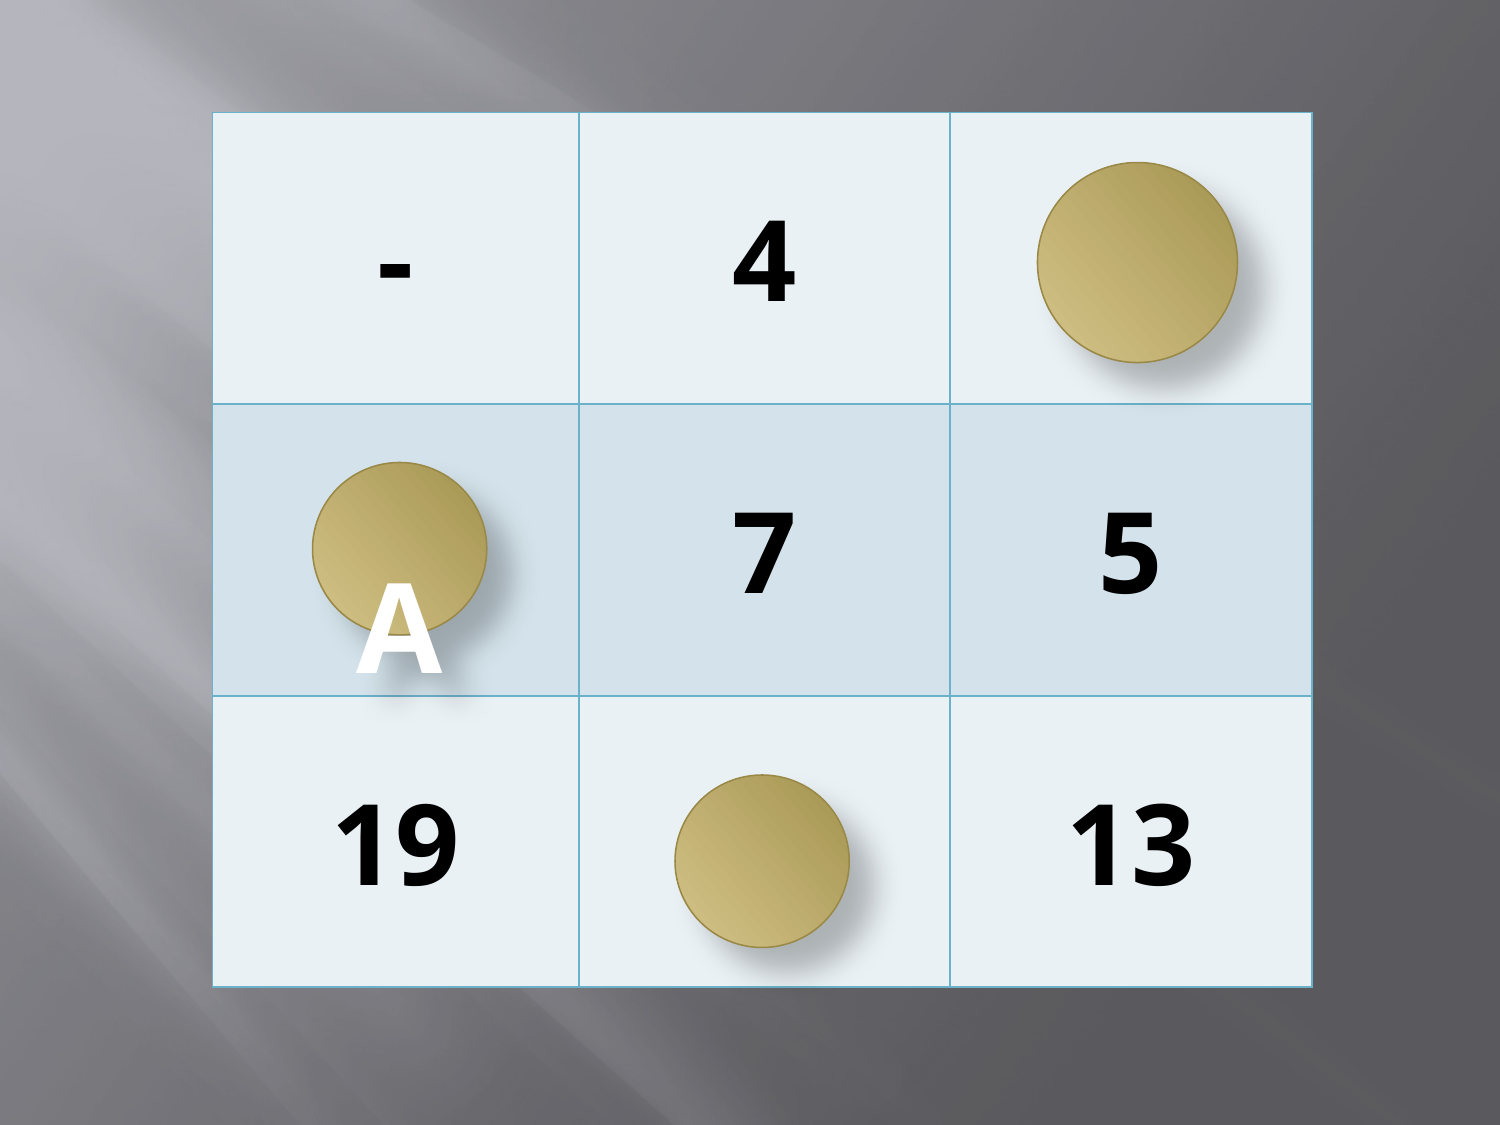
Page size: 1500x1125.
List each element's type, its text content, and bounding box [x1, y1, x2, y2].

table_header - [213, 113, 578, 403]
table_cell 7 [580, 405, 949, 695]
table_header 6 [951, 113, 1311, 403]
text_box A [311, 461, 488, 636]
table_header 4 [580, 113, 949, 403]
table_cell 11 [213, 405, 578, 695]
table_cell 19 [213, 697, 578, 986]
text_box [674, 774, 851, 949]
table_cell 15 [580, 697, 949, 986]
text_box [1036, 161, 1239, 364]
table_cell 5 [951, 405, 1311, 695]
table_cell 13 [951, 697, 1311, 986]
